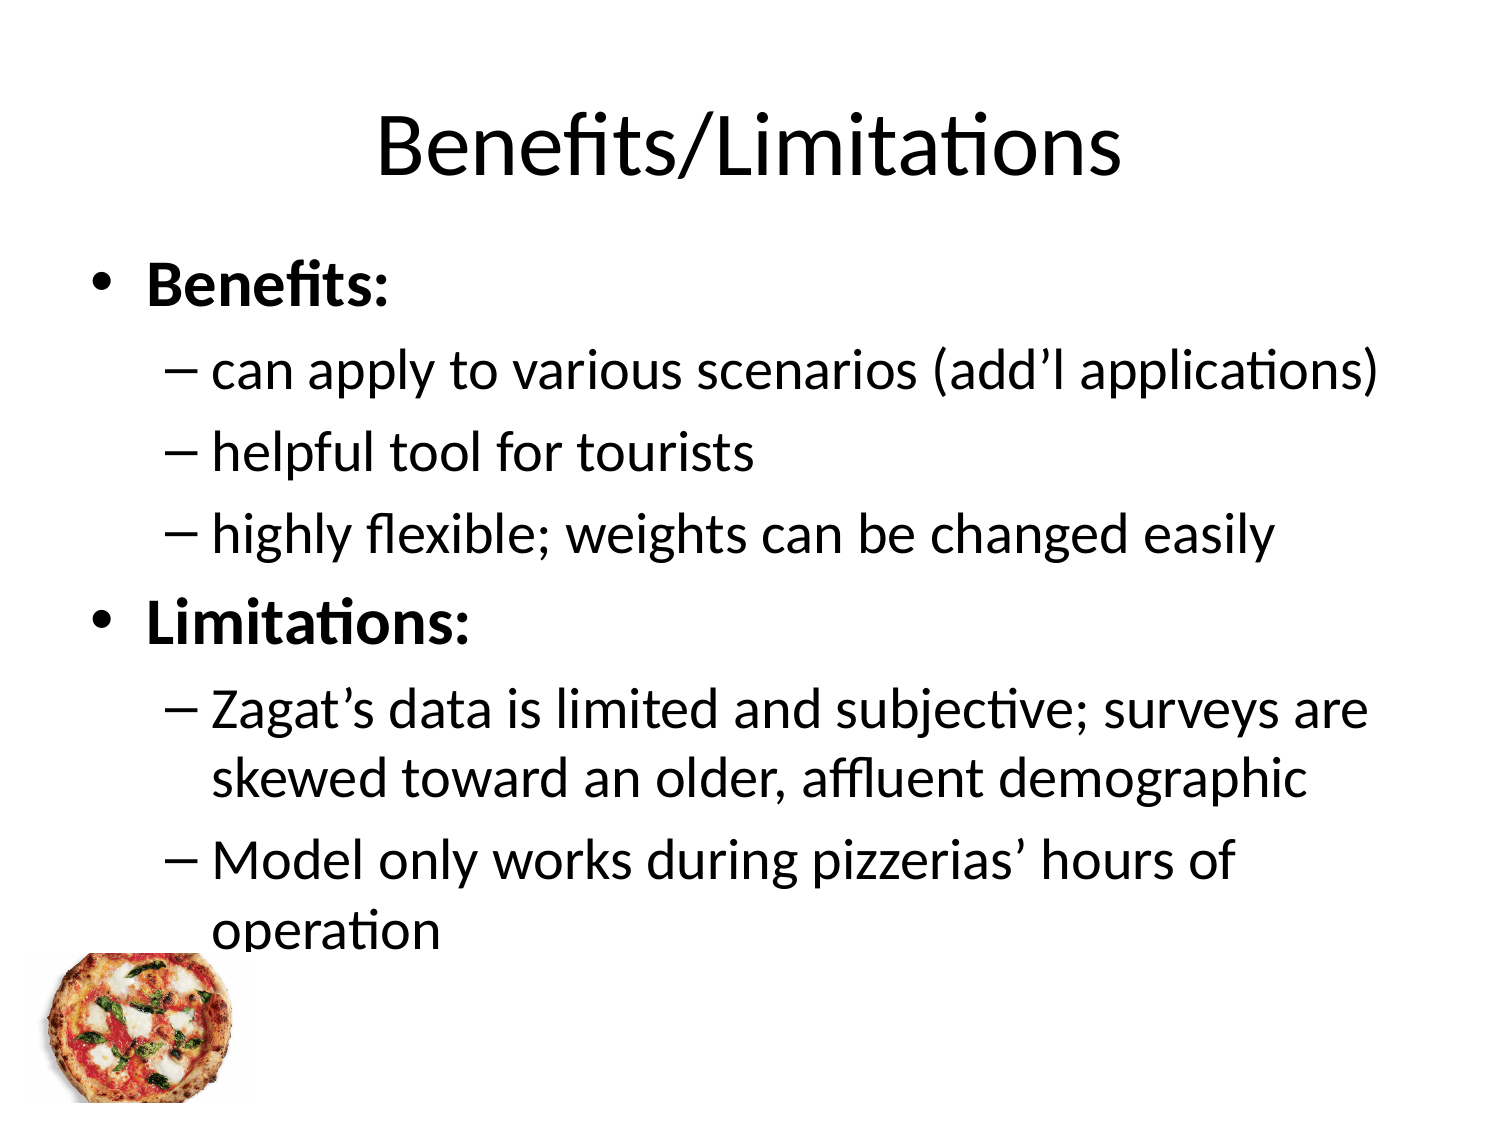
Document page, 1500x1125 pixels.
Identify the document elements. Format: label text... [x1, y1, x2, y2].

title Benefits/Limitations [75, 45, 1425, 232]
list Benefits: can apply to various scenarios (add’l applications) helpful tool for tourists highly flexible; weights can be changed easily Limitations: Zagat’s data is limited and subjective; surveys are skewed toward an older, affluent demographic Model only works during pizzerias’ hours of operation [75, 232, 1425, 975]
picture [24, 952, 252, 1105]
